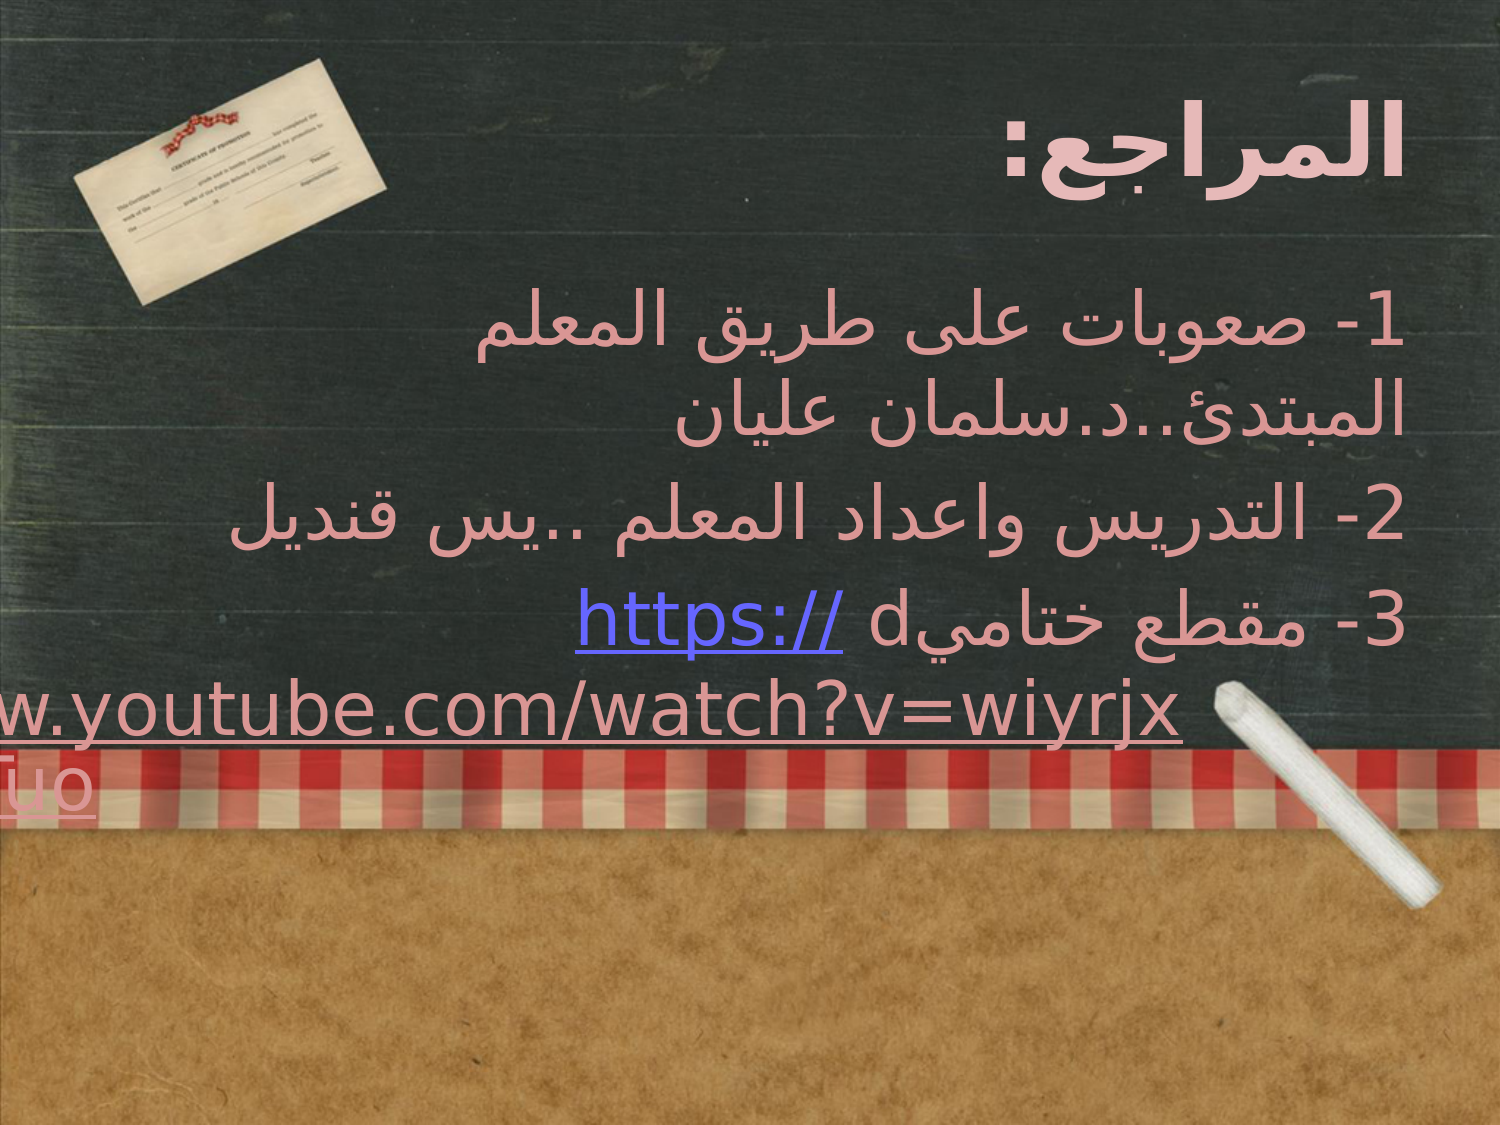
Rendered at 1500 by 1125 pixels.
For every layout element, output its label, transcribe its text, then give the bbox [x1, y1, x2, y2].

title المراجع: [76, 42, 1427, 231]
picture [0, 0, 1500, 1125]
list 1- صعوبات على طريق المعلم المبتدئ..د.سلمان عليان 2- التدريس واعداد المعلم ..يس قنديل 3- مقطع ختاميd https://www.youtube.com/watch?v=wiyrjx7BTuo [75, 262, 1425, 1005]
